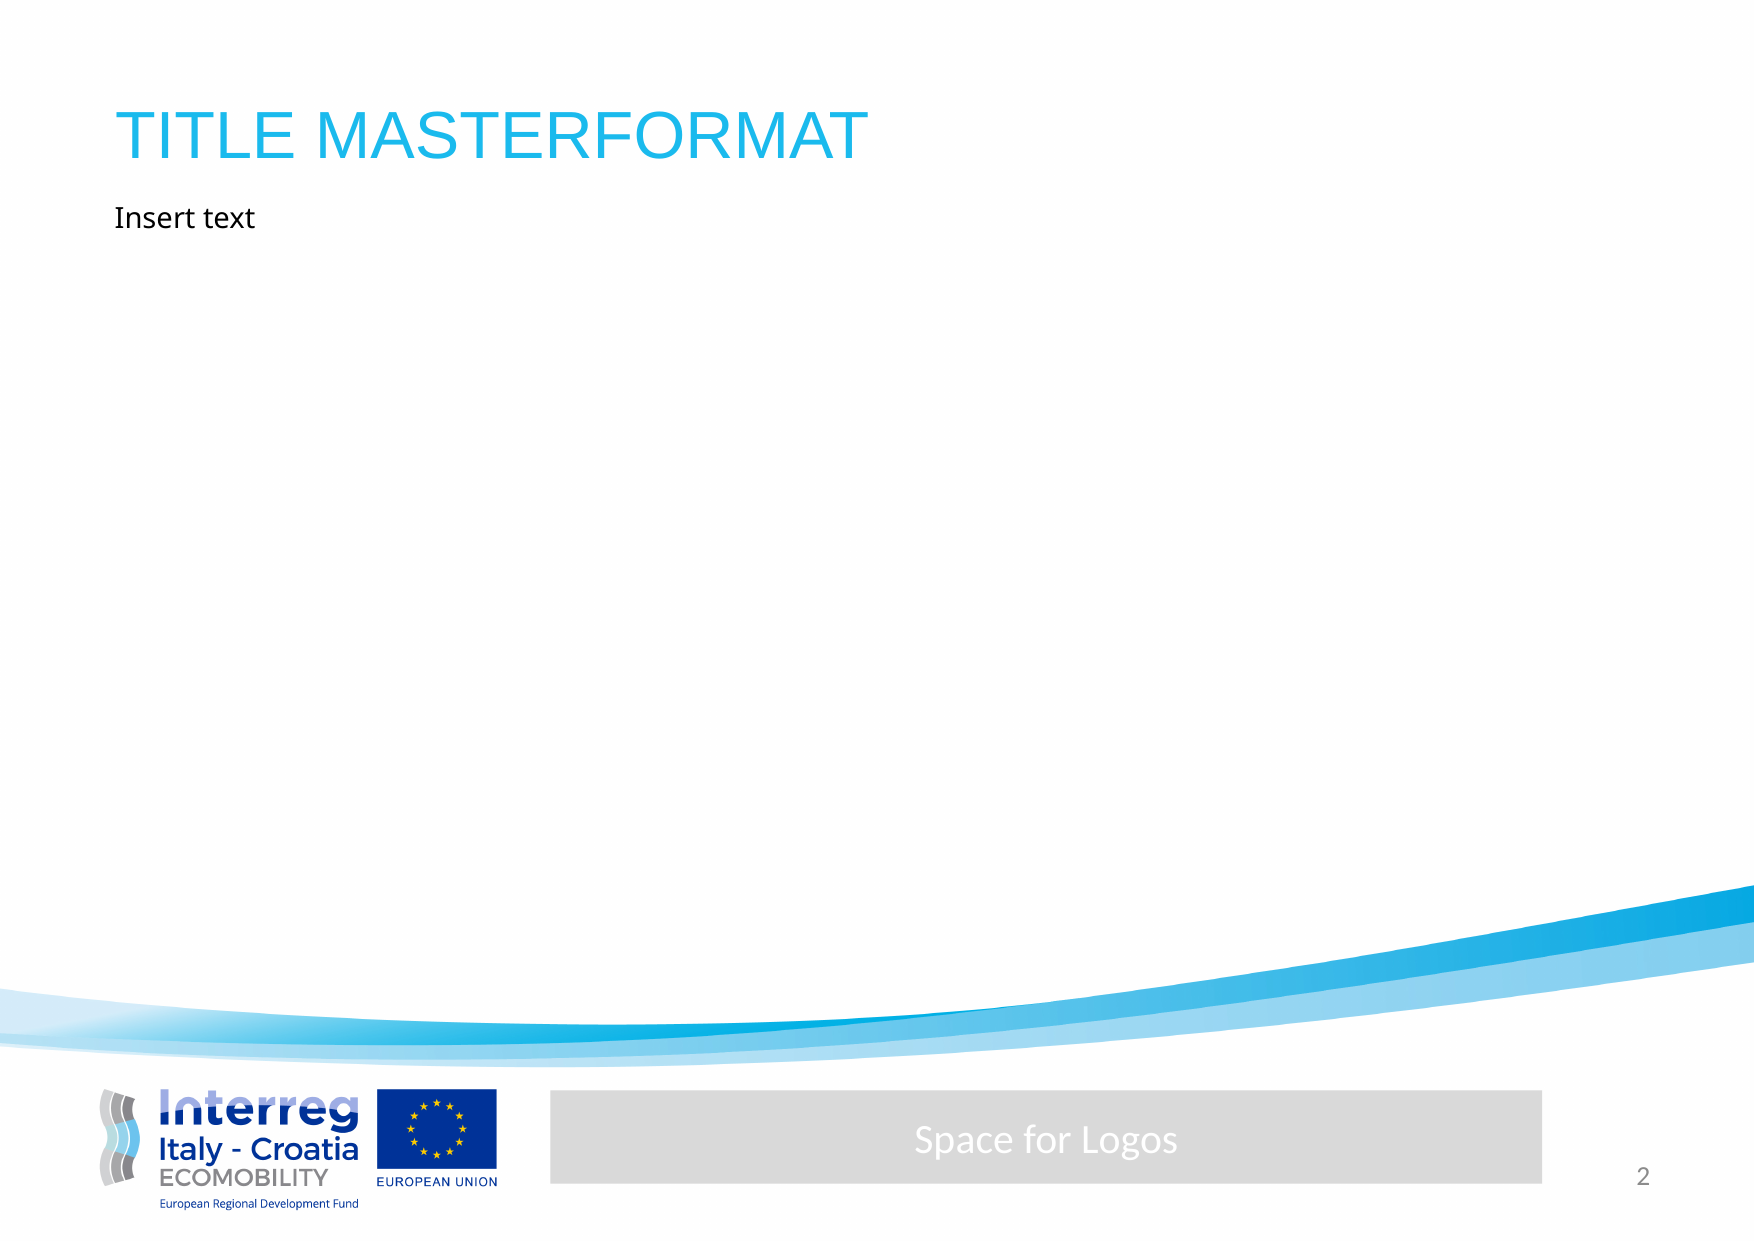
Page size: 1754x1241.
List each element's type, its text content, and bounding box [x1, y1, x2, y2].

slide_number 2 [1607, 1141, 1666, 1208]
picture [0, 0, 1754, 1241]
text_box Space for Logos [549, 1089, 1543, 1185]
text_box TITLE MASTERFORMAT [97, 83, 1656, 181]
text_box Insert text [99, 191, 1658, 851]
